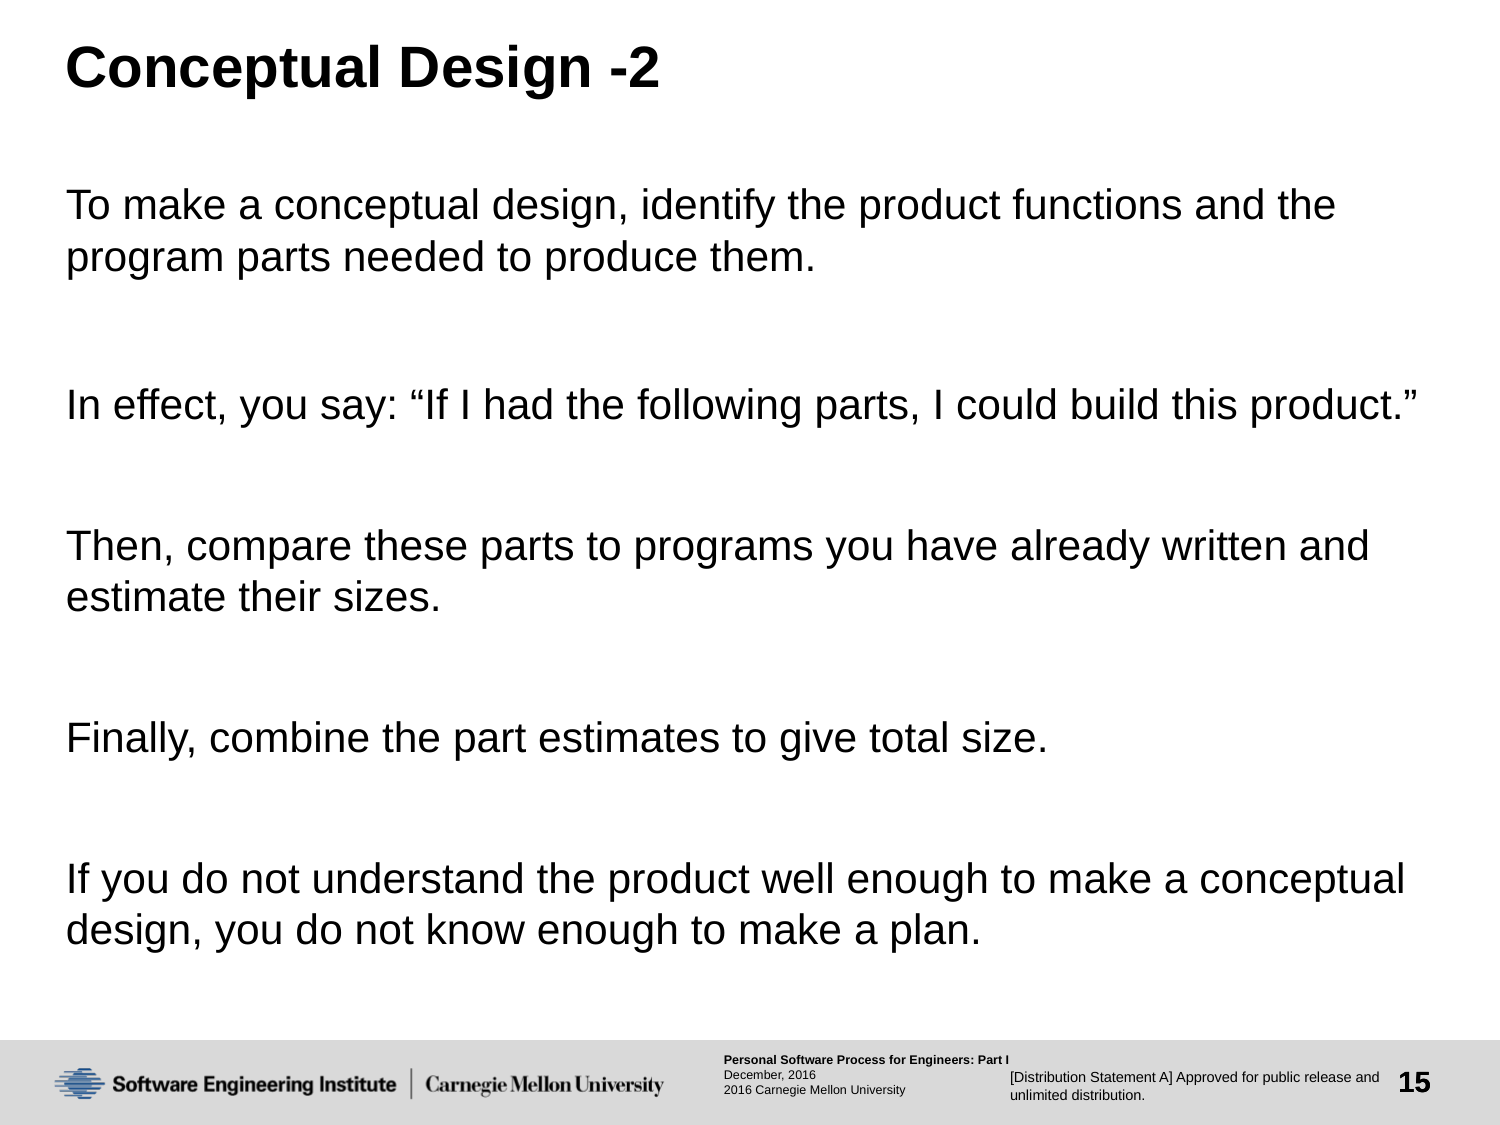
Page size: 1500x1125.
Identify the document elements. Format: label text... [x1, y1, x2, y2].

picture [46, 1061, 673, 1104]
list To make a conceptual design, identify the product functions and the program parts needed to produce them. In effect, you say: “If I had the following parts, I could build this product.” Then, compare these parts to programs you have already written and estimate their sizes. Finally, combine the part estimates to give total size. If you do not understand the product well enough to make a conceptual design, you do not know enough to make a plan. [65, 177, 1431, 1000]
title Conceptual Design -2 [65, 37, 1313, 148]
